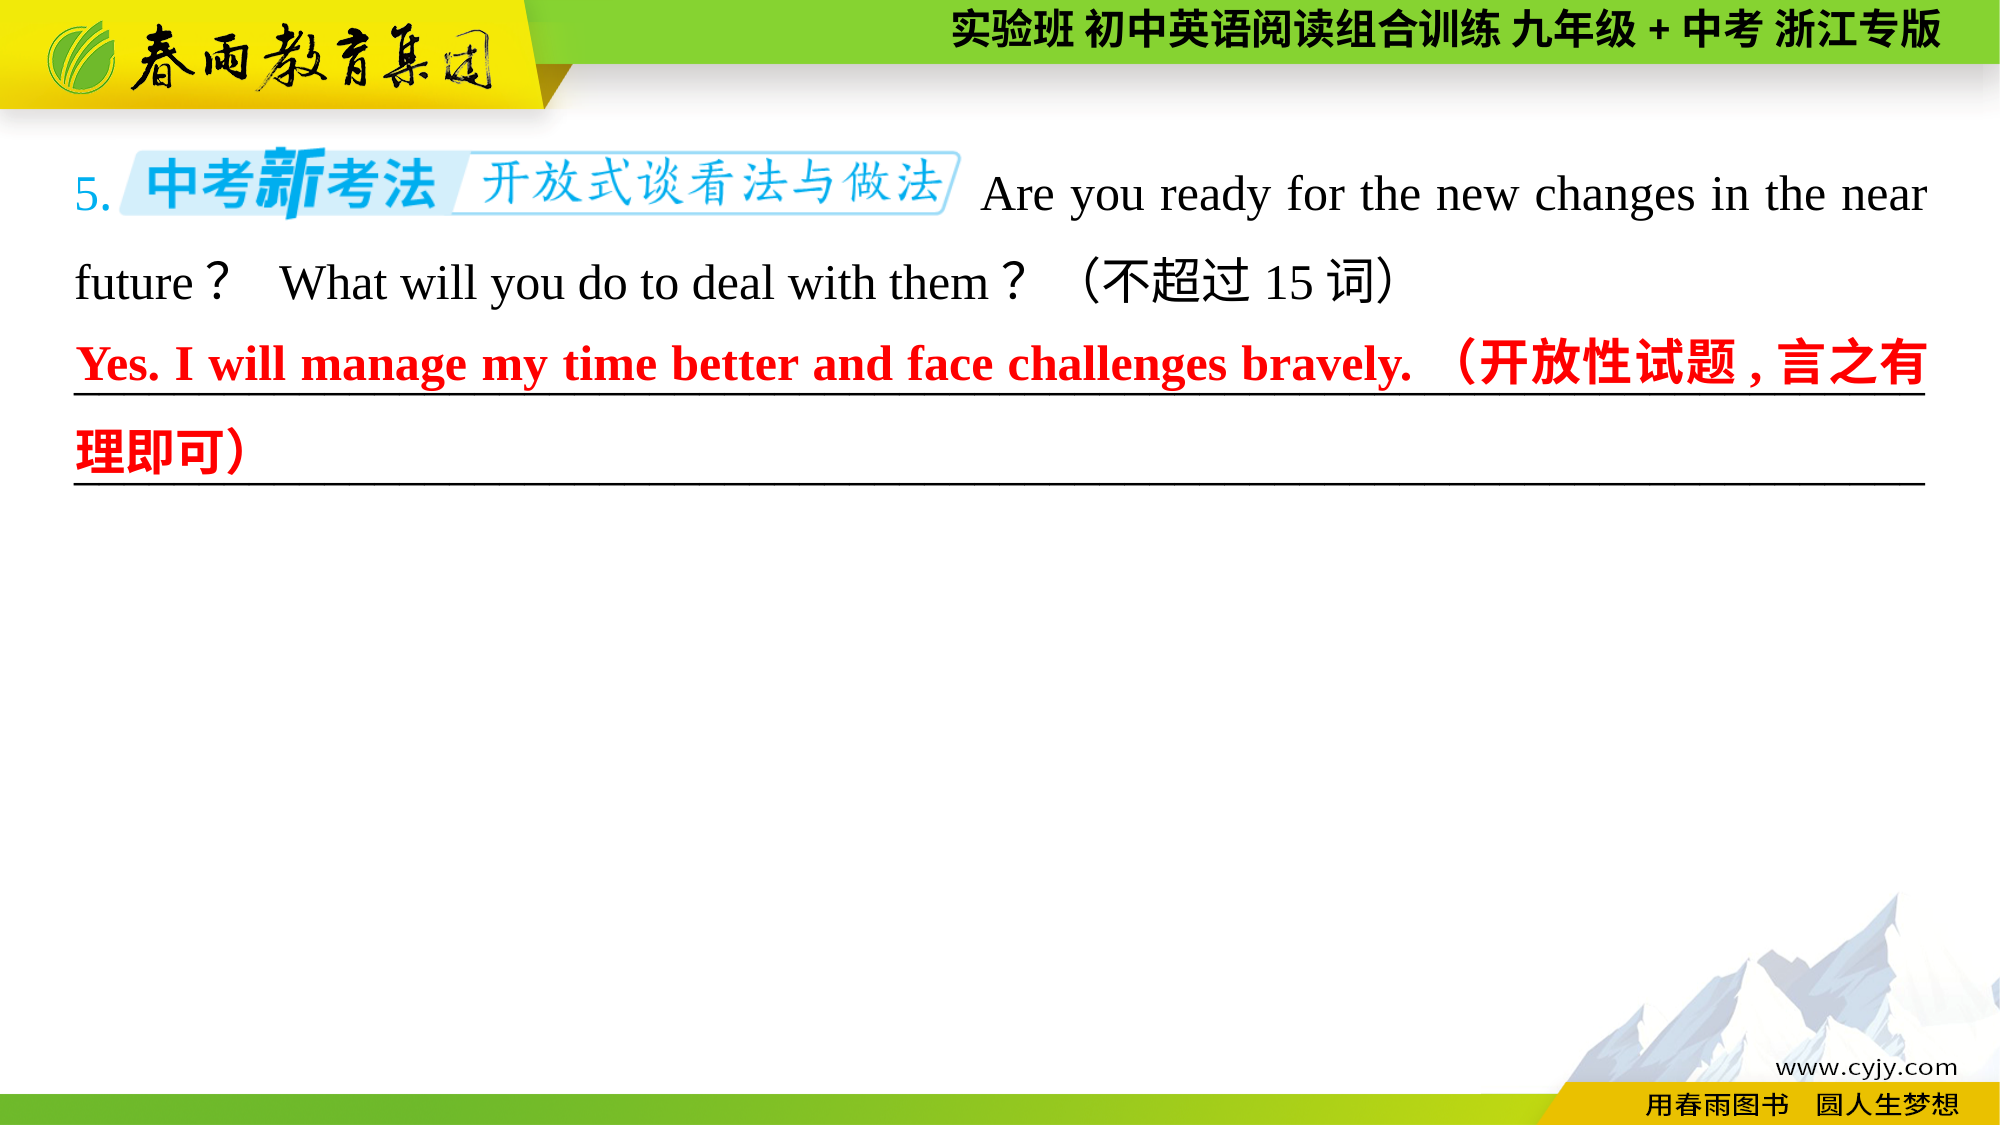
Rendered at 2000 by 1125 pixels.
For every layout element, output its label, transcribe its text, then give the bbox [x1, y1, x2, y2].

text_box Yes. I will manage my time better and face challenges bravely.（开放性试题,言之有理即可） [60, 292, 1945, 488]
list 5. Are you ready for the new changes in the near future？ What will you do to deal with them？（不超过15词） __________________________________________________________________________ __________________________________________________________________________ [59, 122, 1944, 502]
picture [0, 0, 2000, 1125]
